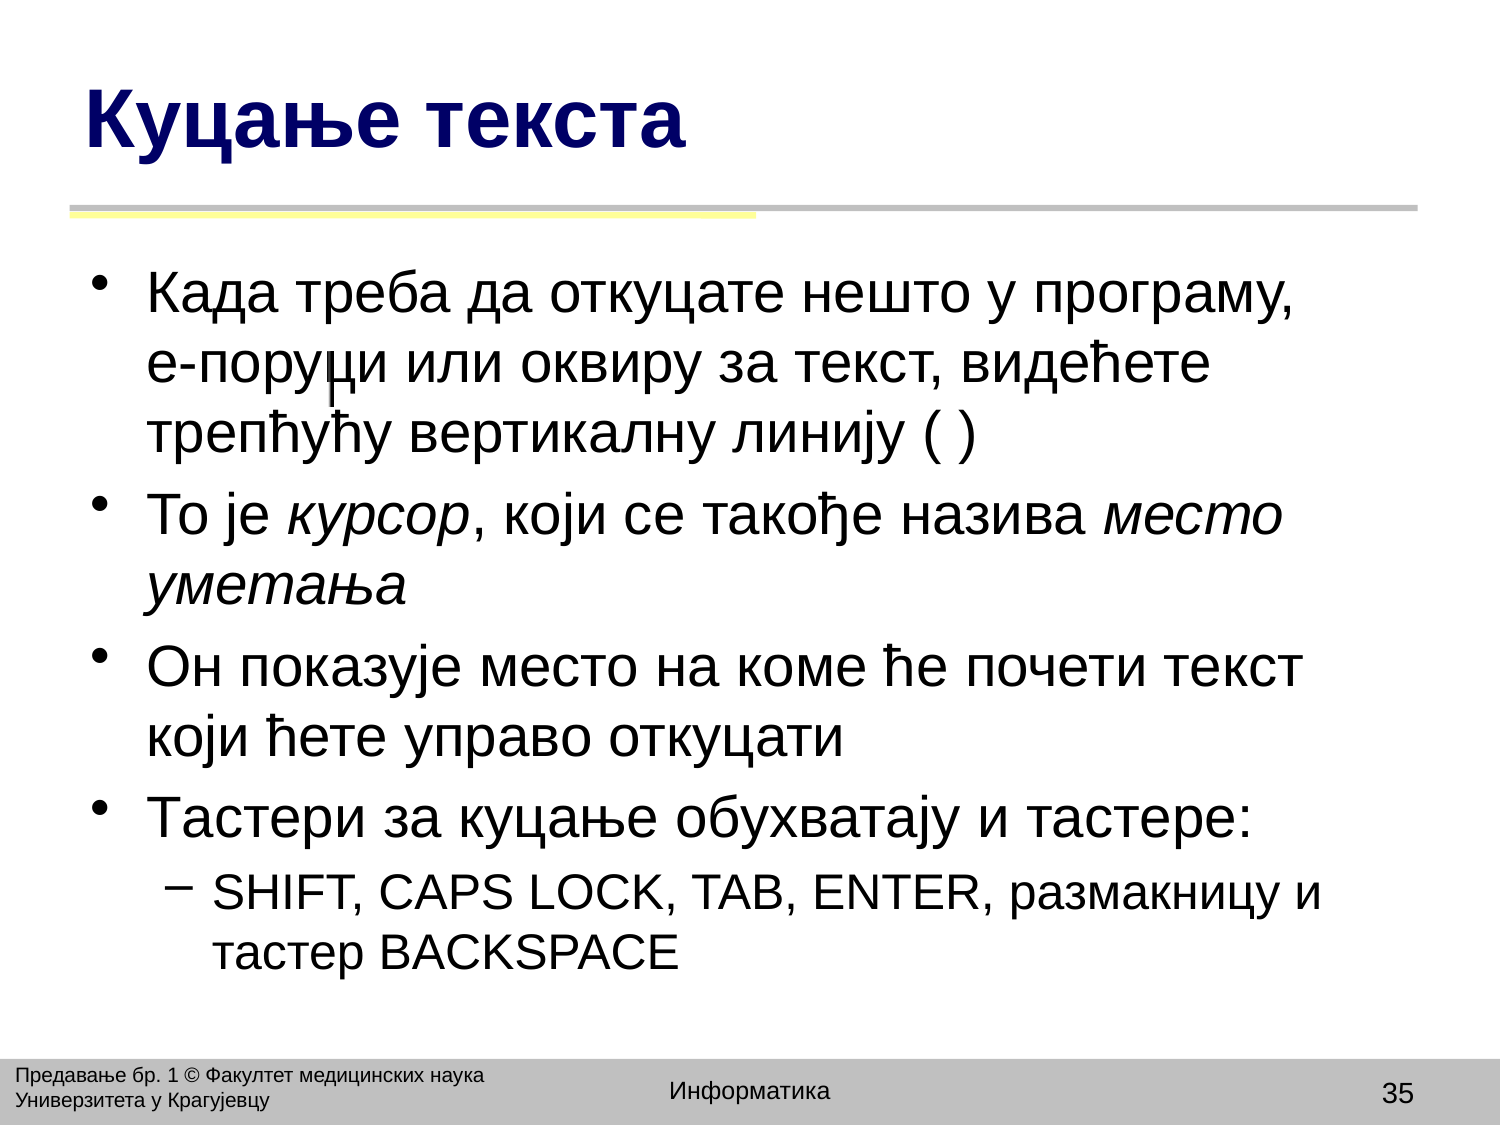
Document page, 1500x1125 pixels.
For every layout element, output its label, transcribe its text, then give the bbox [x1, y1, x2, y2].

footer Информатика [512, 1066, 988, 1125]
slide_number 35 [1079, 1066, 1430, 1125]
picture [312, 351, 334, 407]
slide_number Предавање бр. 1 © Факултет медицинских наука Универзитета у Крагујевцу [0, 1053, 599, 1108]
list Када треба да откуцате нешто у програму, е‑поруци или оквиру за текст, видећете трепћућу вертикалну линију ( ) То је курсор, који се такође назива место уметања Он показује место на коме ће почети текст који ћете управо откуцати Тастери за куцање обухватају и тастере: SHIFT, CAPS LOCK, TAB, ENTER, размакницу и тастер BACKSPACE [74, 246, 1426, 1023]
title Куцање текста [69, 19, 1426, 208]
